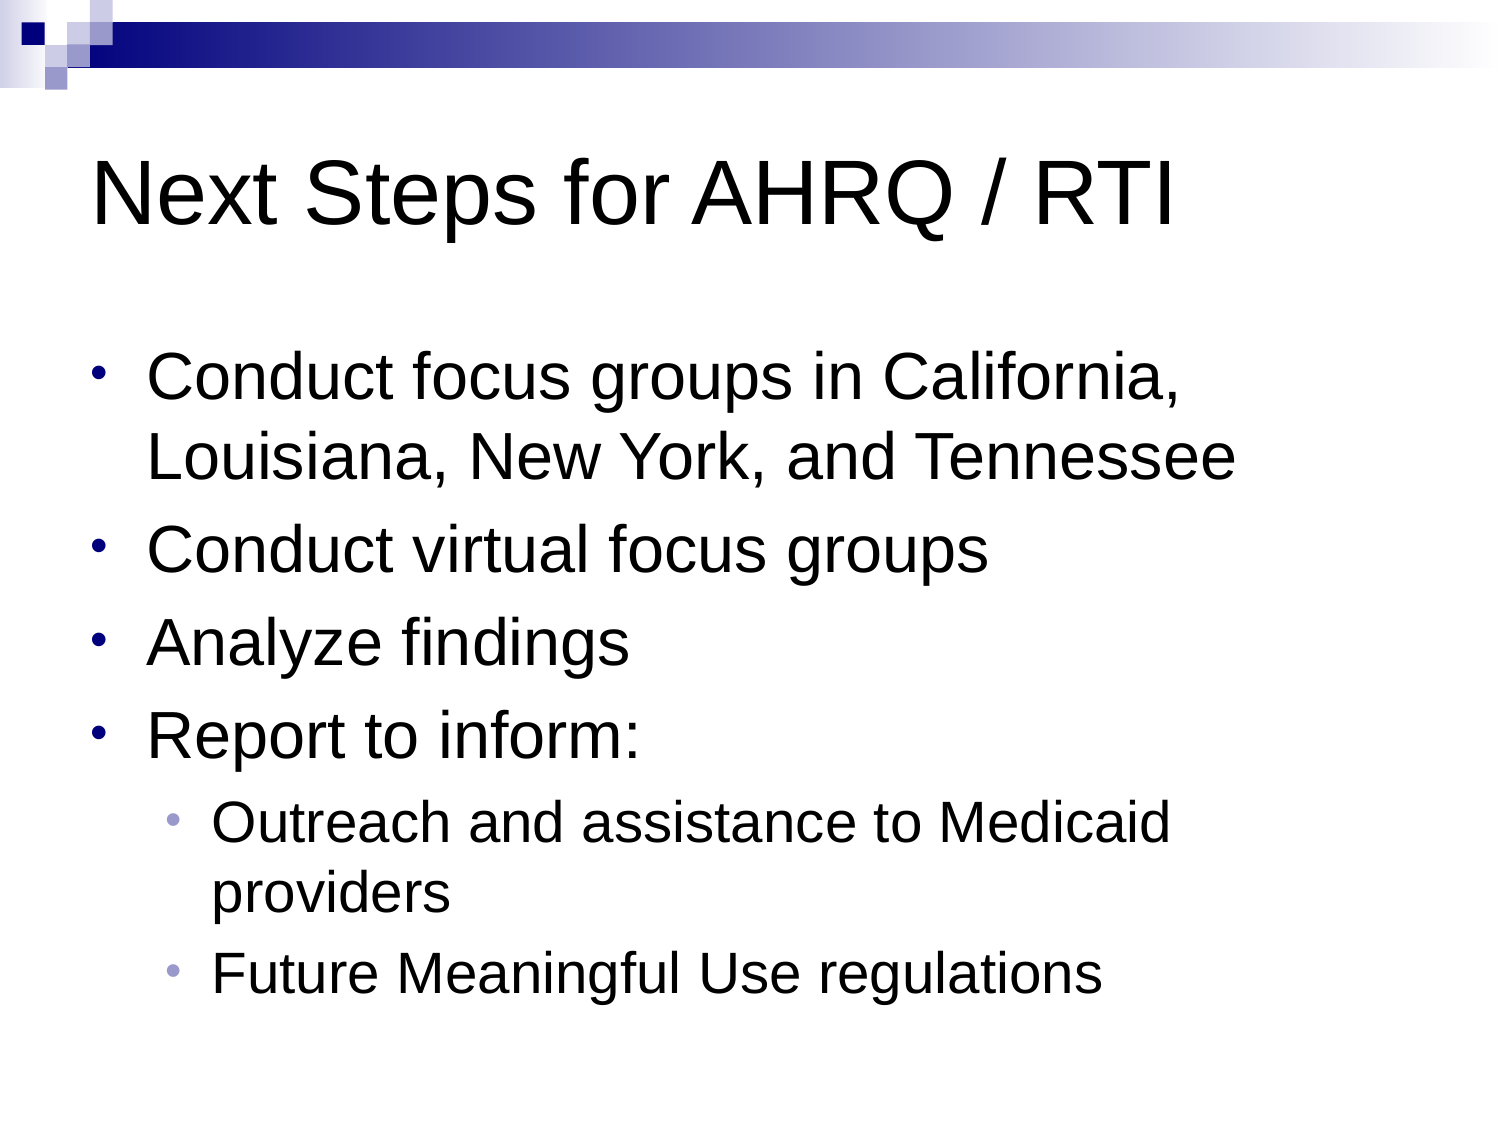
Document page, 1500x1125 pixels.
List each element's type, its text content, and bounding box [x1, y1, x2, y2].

list Conduct focus groups in California, Louisiana, New York, and Tennessee Conduct virtual focus groups Analyze findings Report to inform: Outreach and assistance to Medicaid providers Future Meaningful Use regulations [75, 324, 1425, 963]
title Next Steps for AHRQ / RTI [75, 75, 1425, 300]
